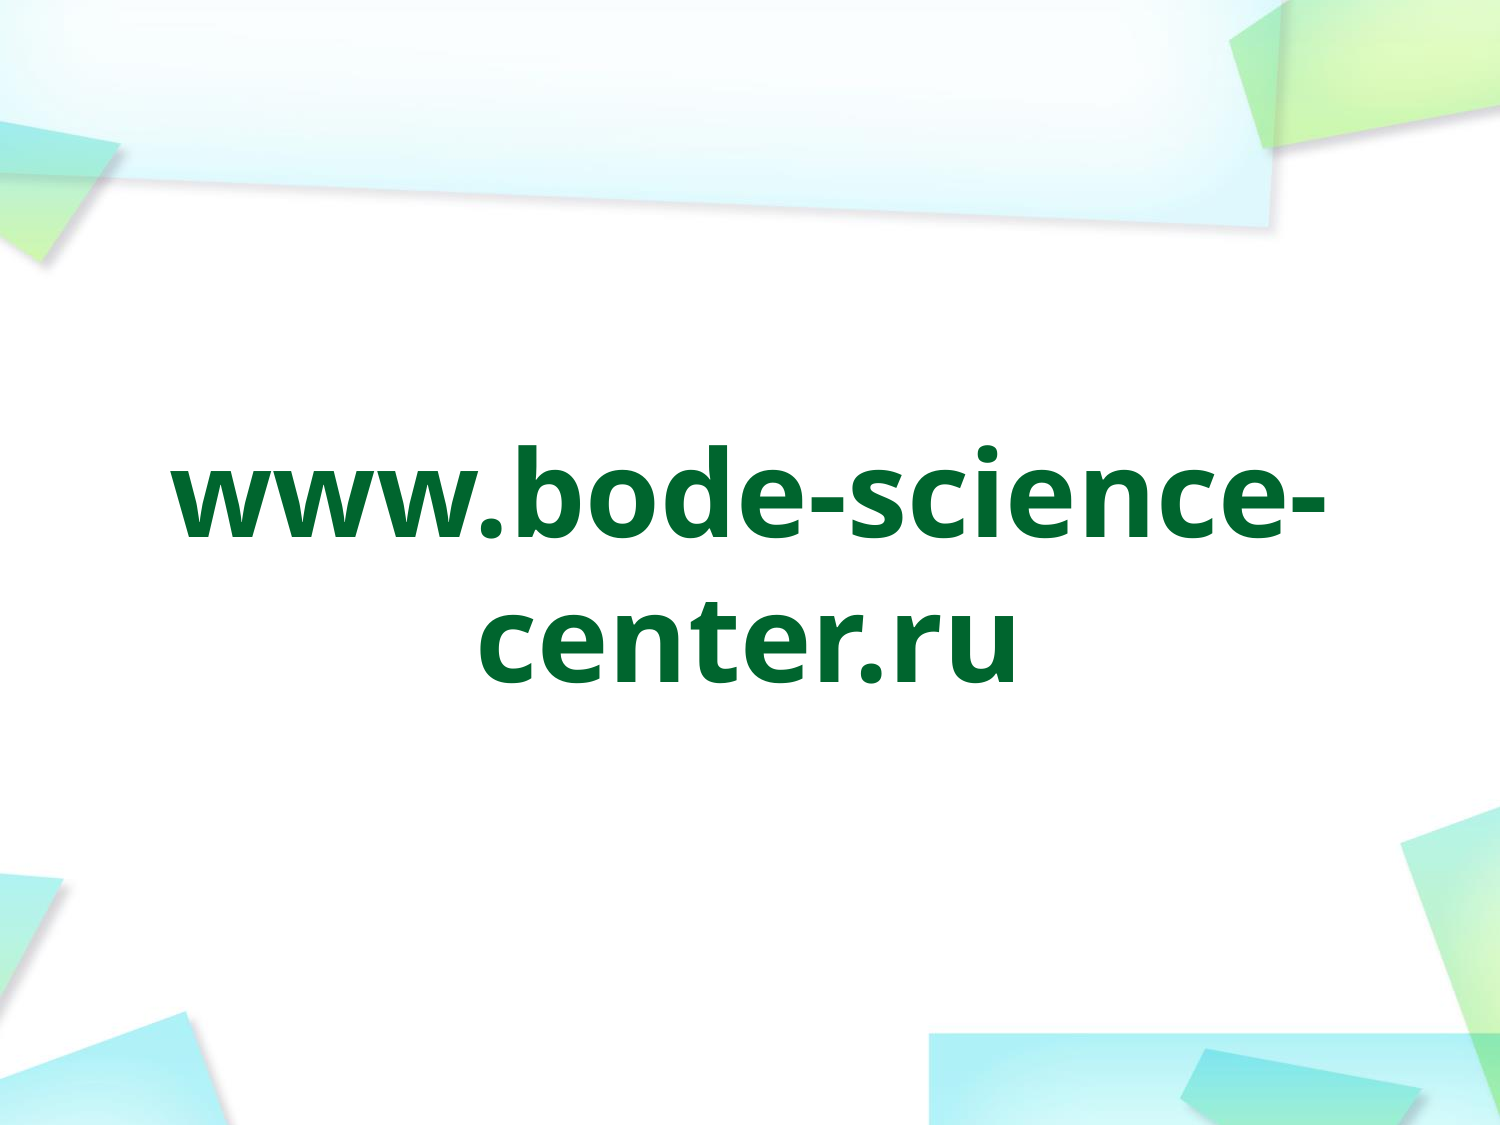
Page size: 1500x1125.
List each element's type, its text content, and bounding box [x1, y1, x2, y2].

title www.bode-science-center.ru [22, 468, 1476, 656]
picture [0, 0, 1500, 1125]
